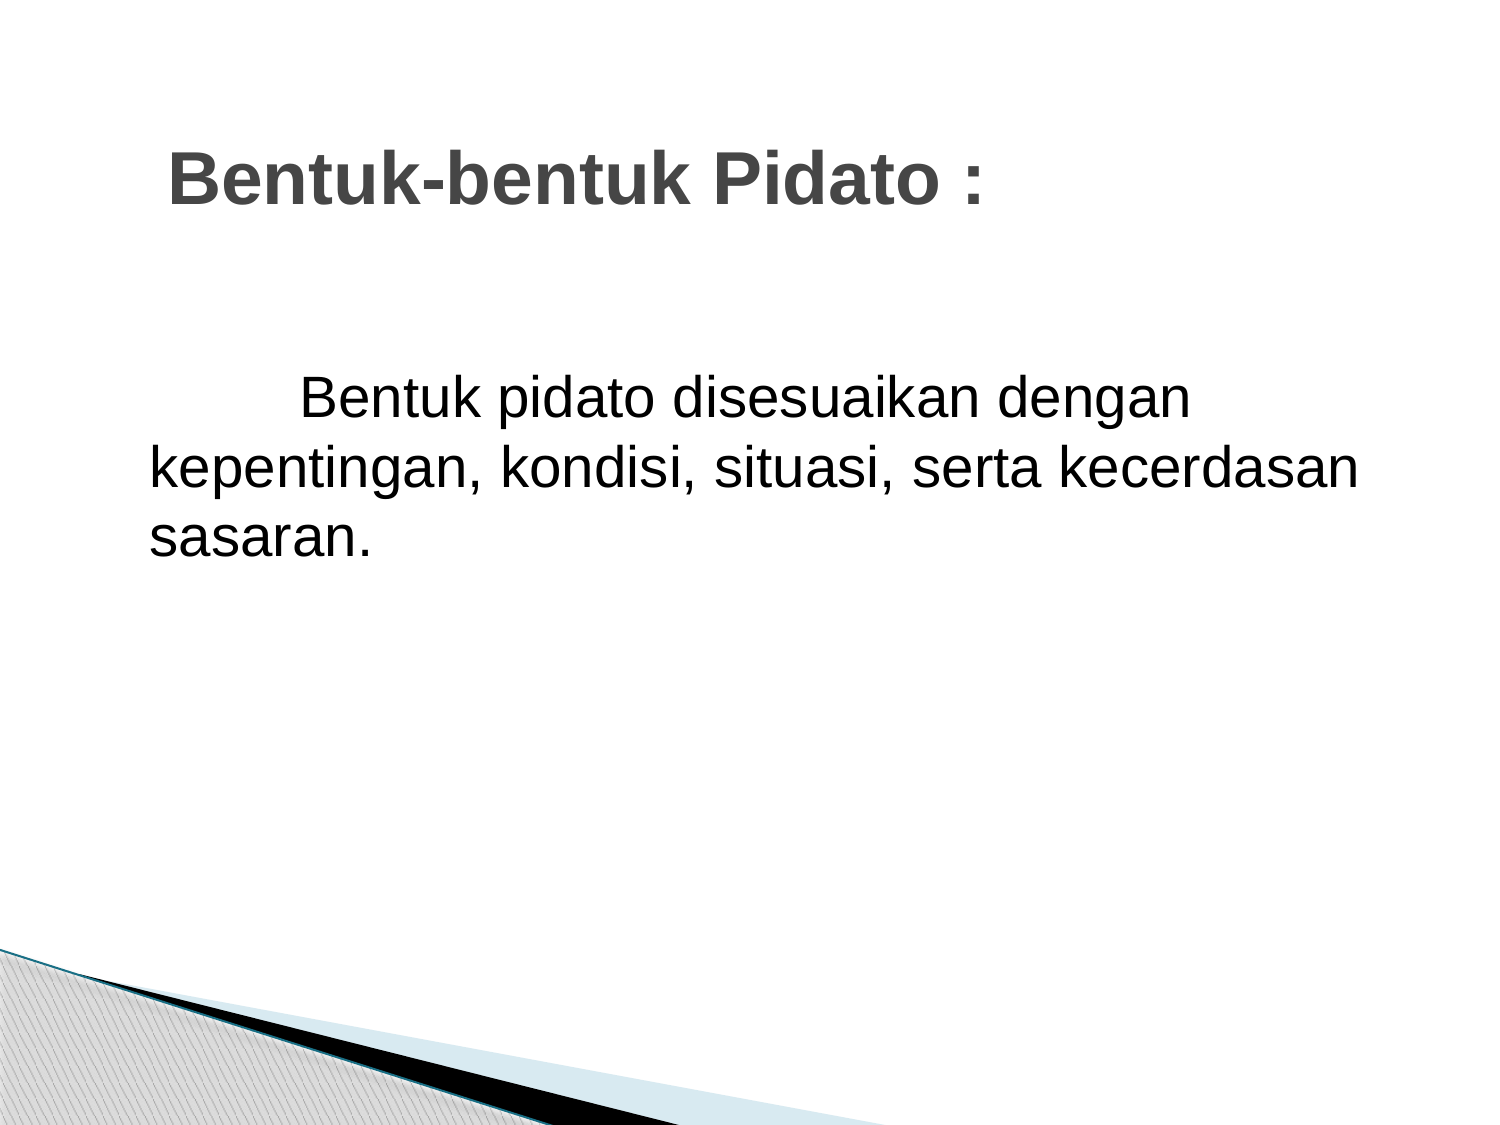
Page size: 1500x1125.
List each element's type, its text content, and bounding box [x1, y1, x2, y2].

list Bentuk pidato disesuaikan dengan kepentingan, kondisi, situasi, serta kecerdasan sasaran. [75, 351, 1425, 856]
title Bentuk-bentuk Pidato : [152, 117, 1425, 233]
